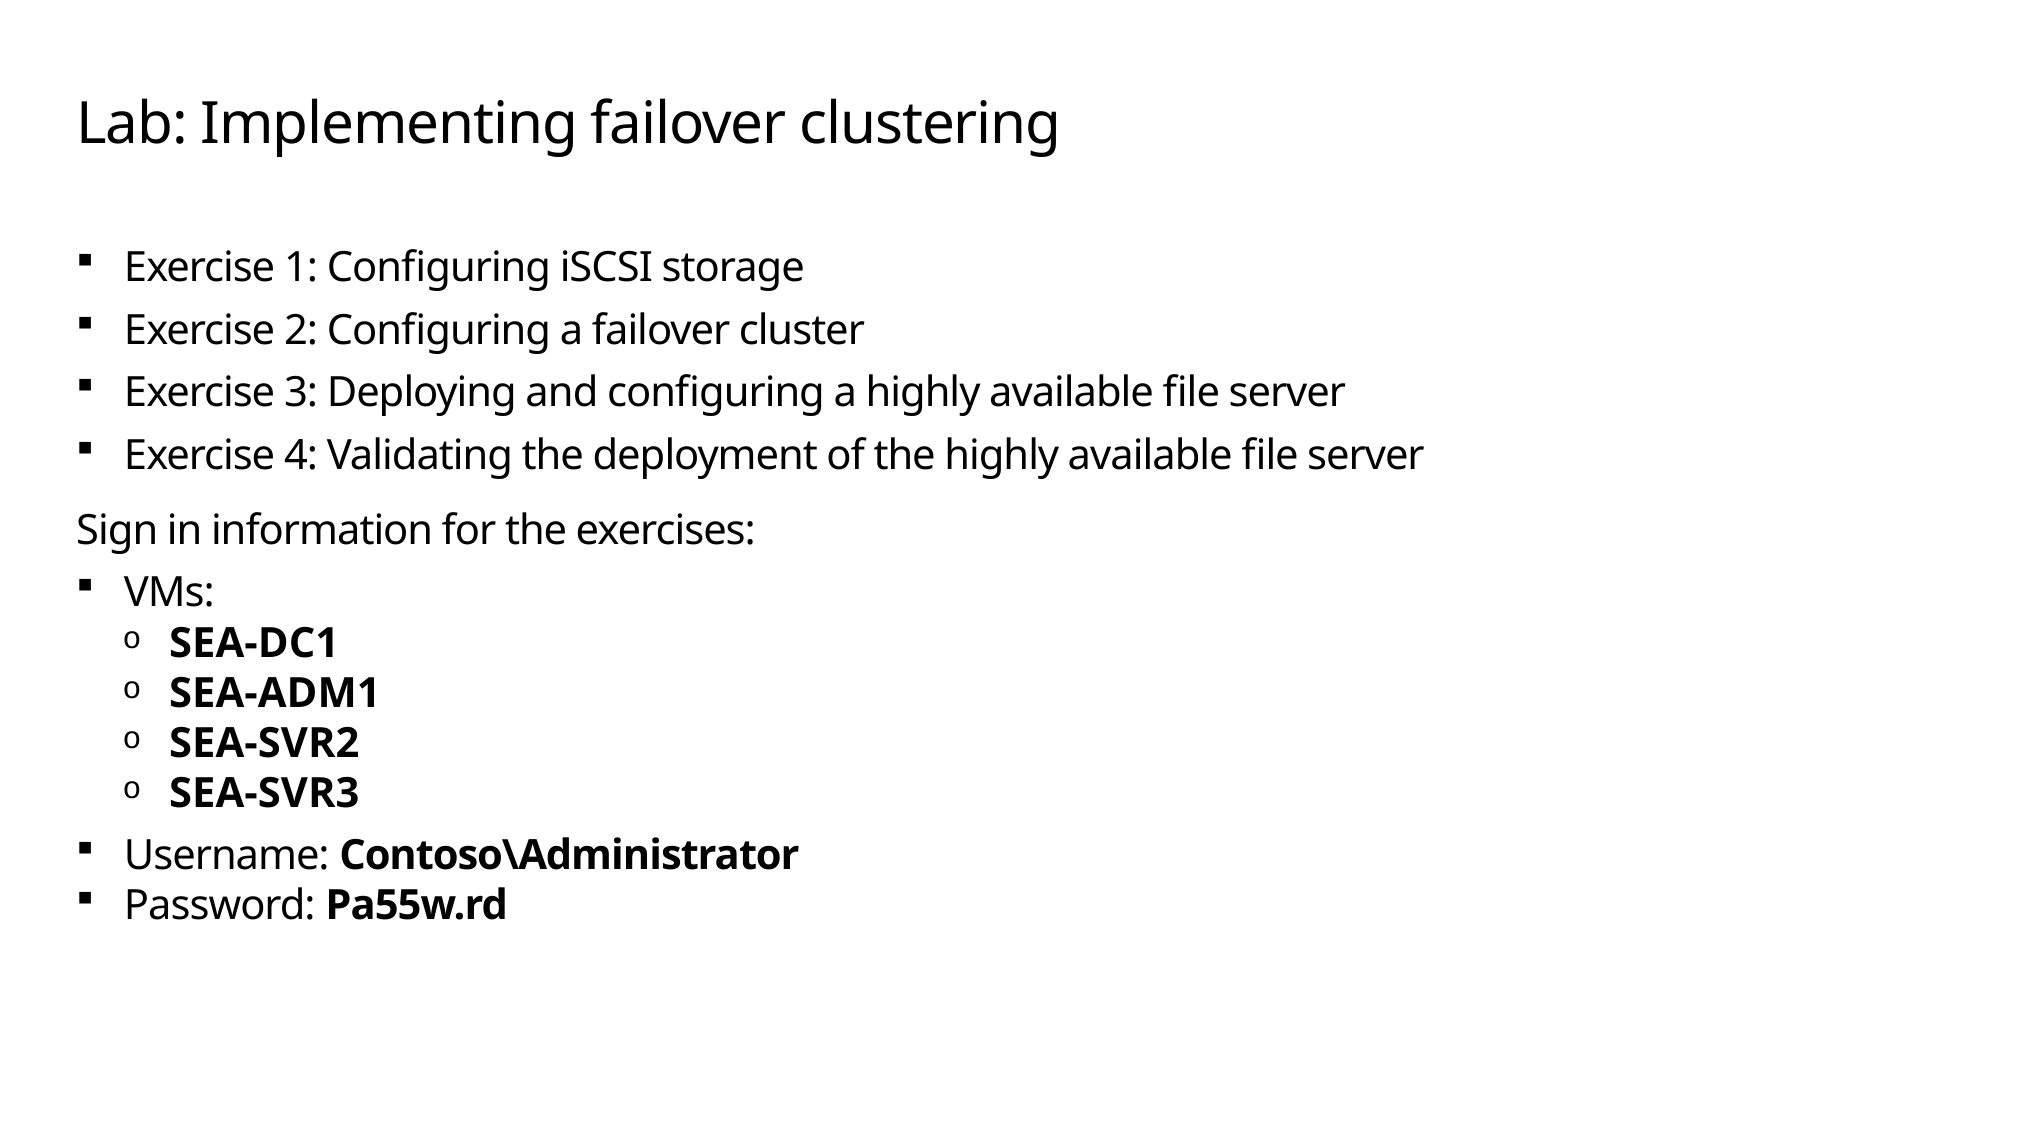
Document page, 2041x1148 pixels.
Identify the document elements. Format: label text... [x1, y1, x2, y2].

title Lab: Implementing failover clustering [76, 93, 1968, 161]
list Exercise 1: Configuring iSCSI storage Exercise 2: Configuring a failover cluster Exercise 3: Deploying and configuring a highly available file server Exercise 4: Validating the deployment of the highly available file server Sign in information for the exercises: VMs: SEA-DC1 SEA-ADM1 SEA-SVR2 SEA-SVR3 Username: Contoso\Administrator Password: Pa55w.rd [76, 240, 1970, 1074]
